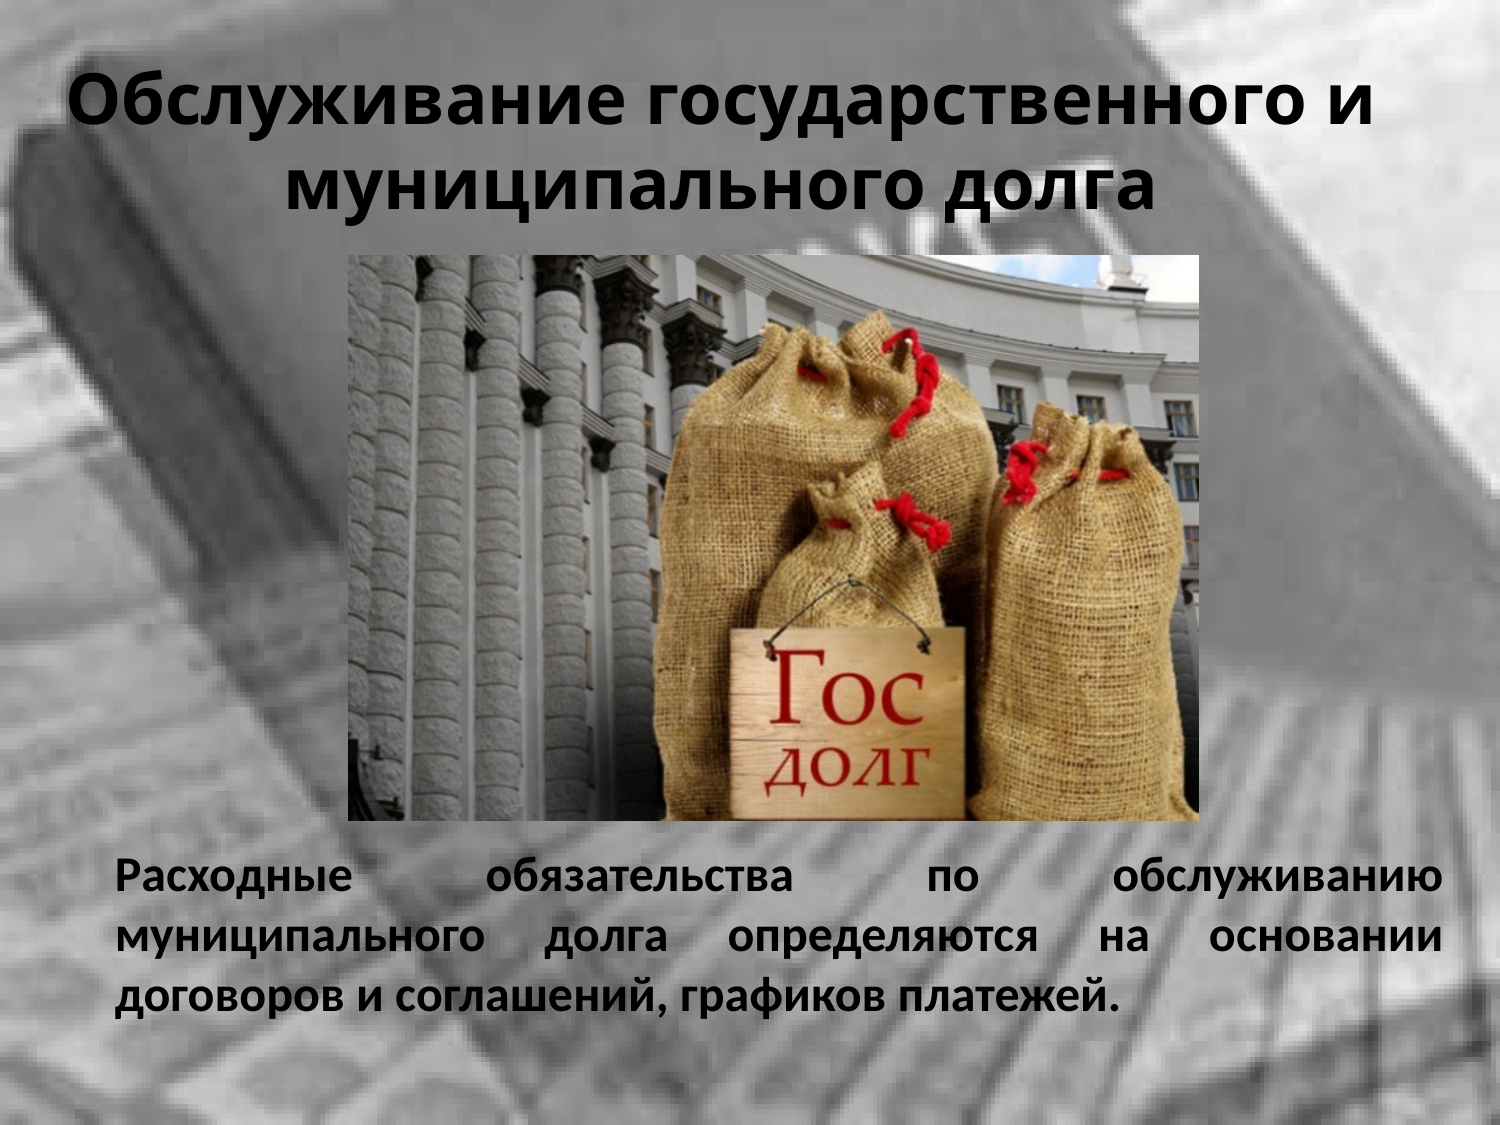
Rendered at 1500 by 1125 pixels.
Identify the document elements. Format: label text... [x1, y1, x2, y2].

text_box [0, 0, 1500, 1125]
title Обслуживание государственного и муниципального долга [17, 45, 1425, 233]
picture [348, 255, 1200, 821]
text_box Расходные обязательства по обслуживанию муниципального долга определяются на основании договоров и соглашений, графиков платежей. [100, 834, 1459, 1029]
